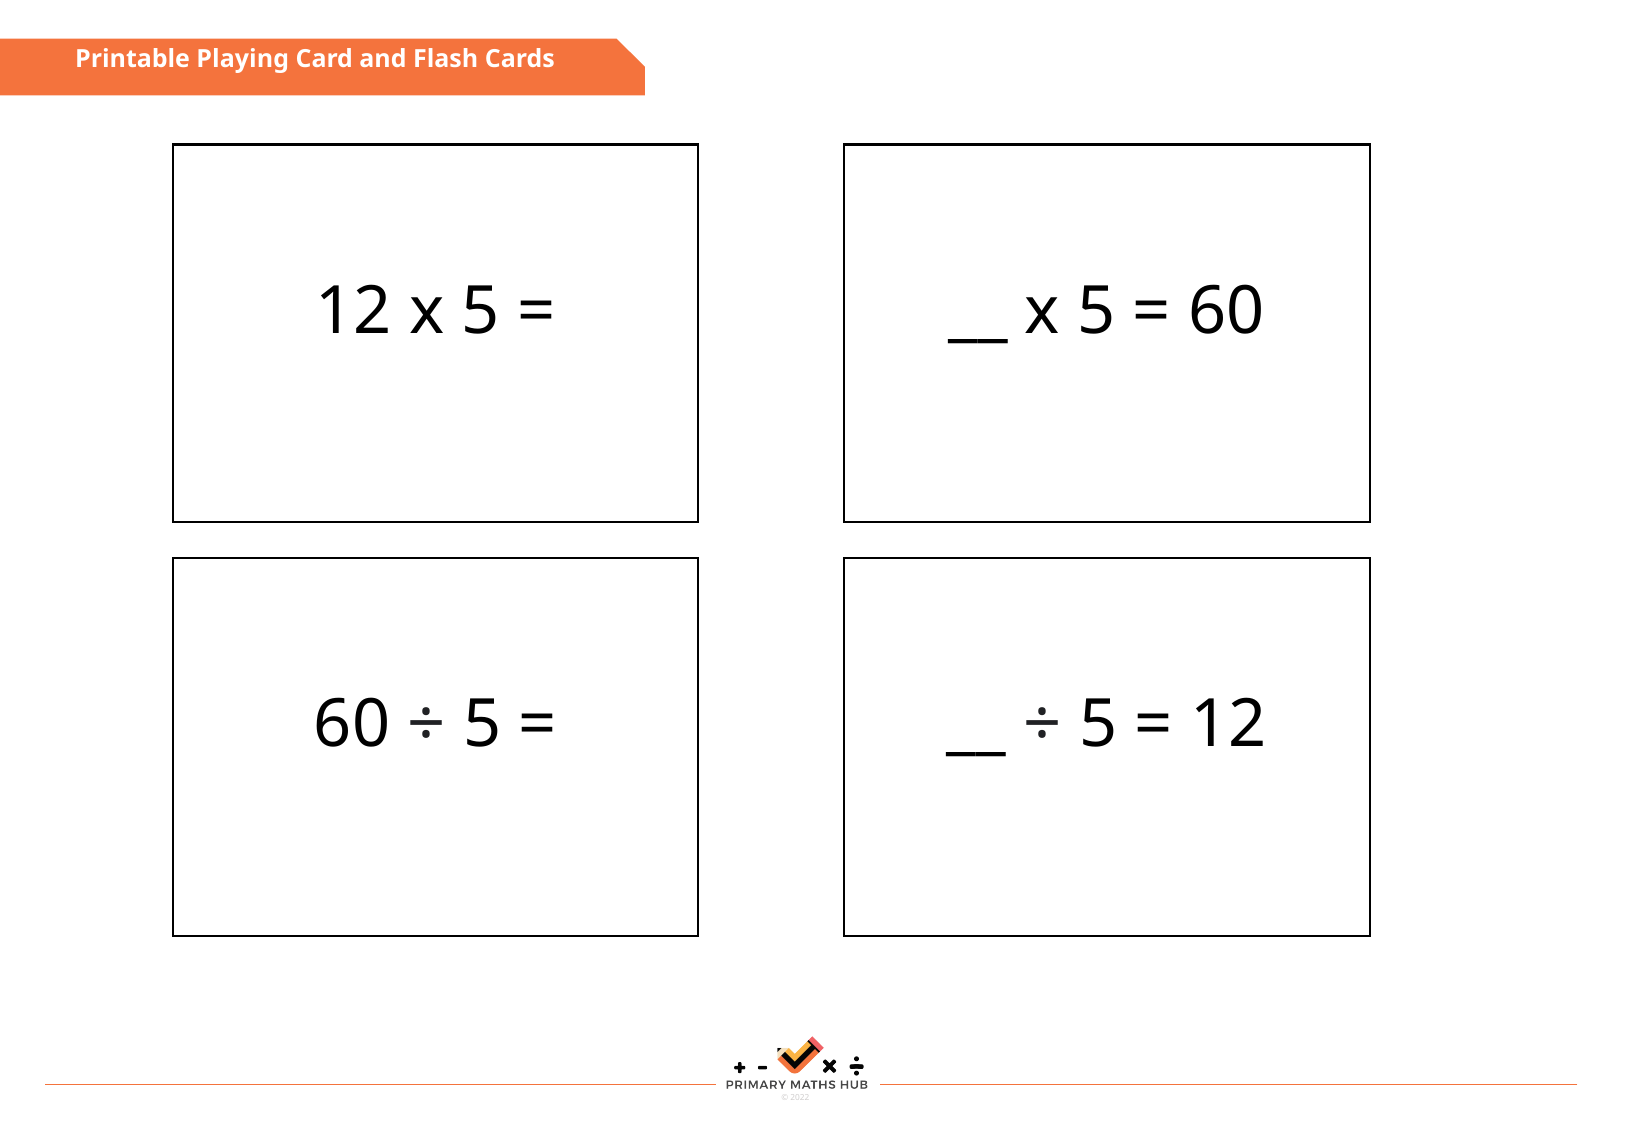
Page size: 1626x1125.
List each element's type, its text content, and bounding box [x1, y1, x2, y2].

text_box [172, 143, 699, 259]
text_box [172, 557, 699, 672]
text_box 60 ÷ 5 = [172, 672, 699, 768]
text_box [172, 768, 699, 937]
text_box [843, 143, 1371, 523]
text_box © 2022 [720, 1084, 870, 1110]
text_box [172, 355, 699, 523]
text_box __ x 5 = 60 [844, 259, 1370, 355]
text_box [843, 557, 1371, 937]
picture [722, 1034, 872, 1094]
text_box 12 x 5 = [172, 259, 699, 355]
text_box __ ÷ 5 = 12 [844, 672, 1370, 768]
text_box Printable Playing Card and Flash Cards [0, 37, 646, 97]
